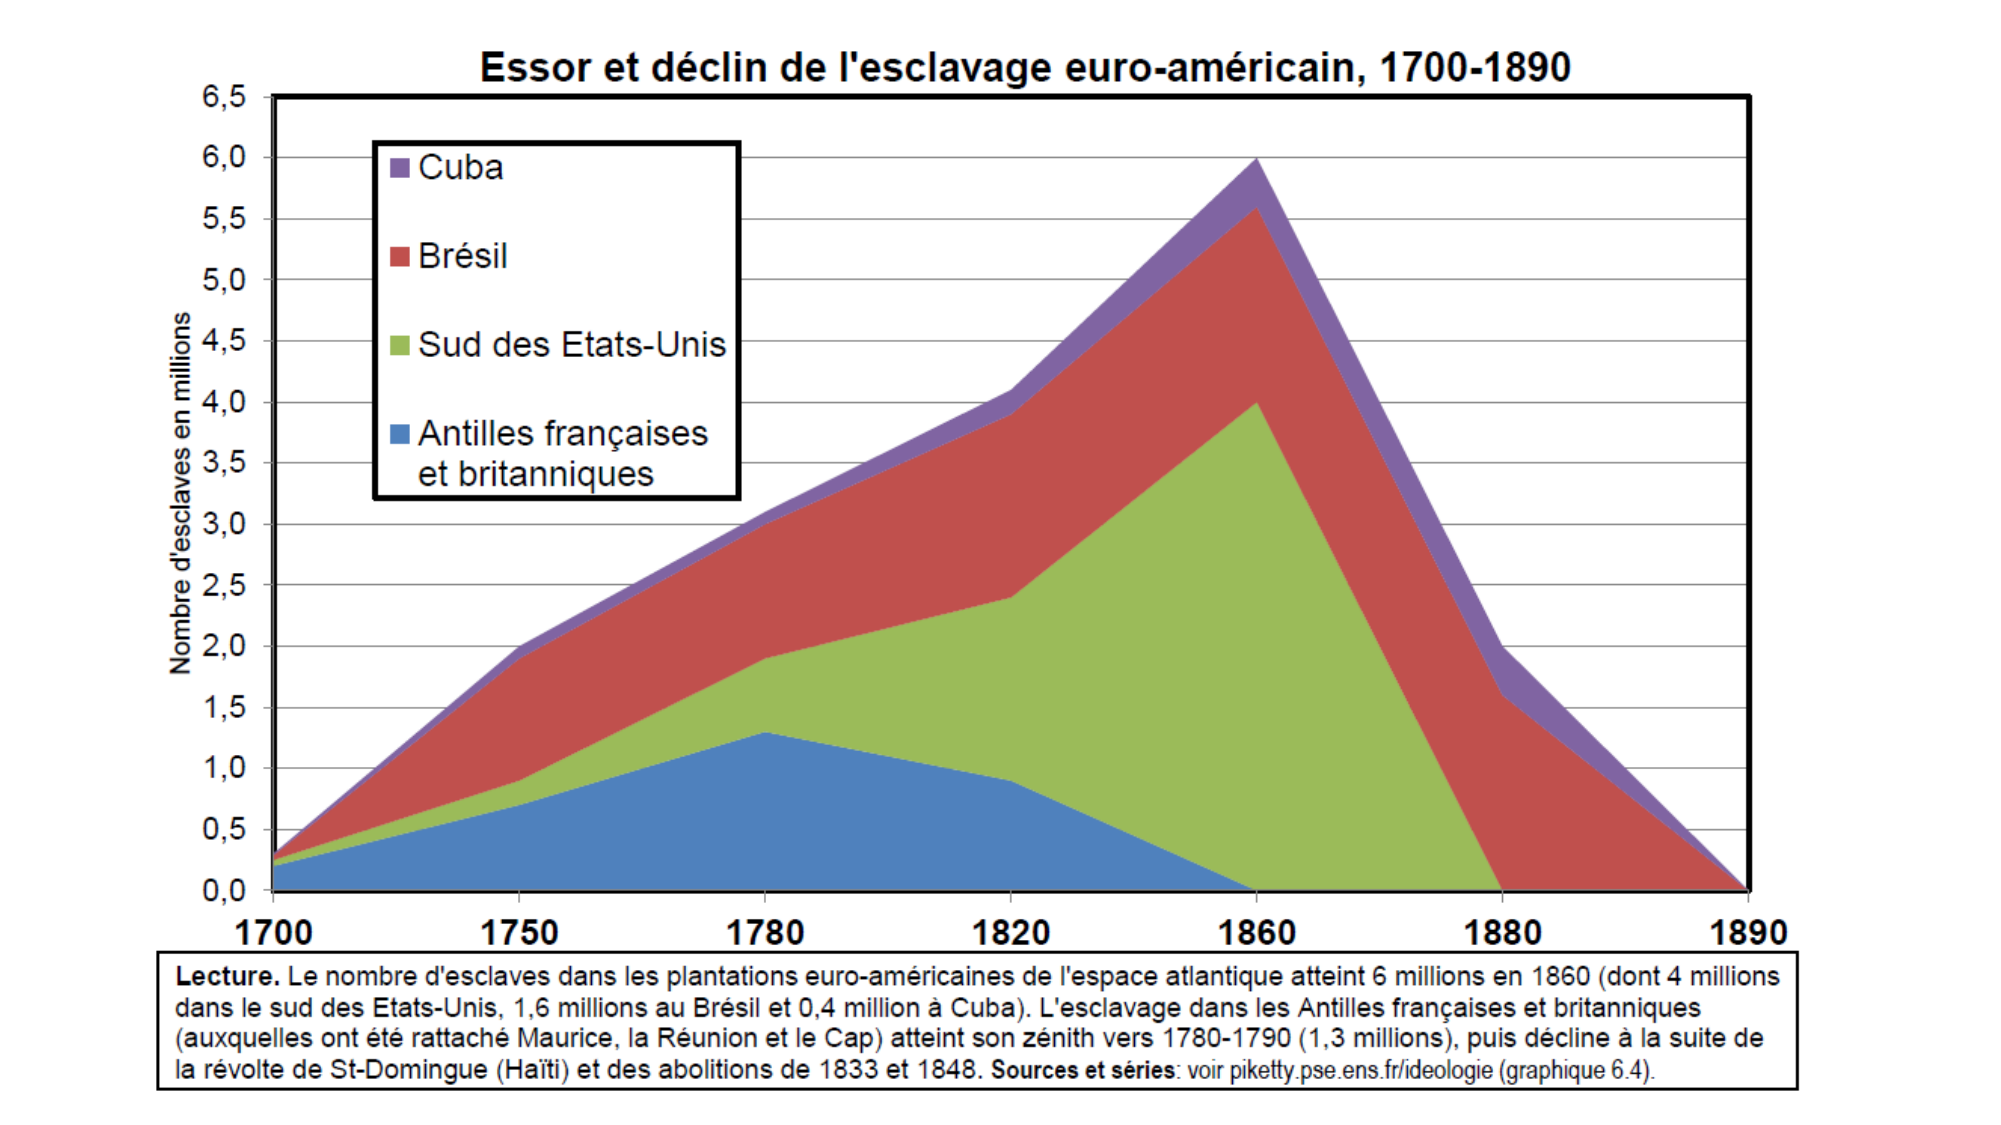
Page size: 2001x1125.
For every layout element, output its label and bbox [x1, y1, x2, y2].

picture [140, 0, 1860, 1125]
